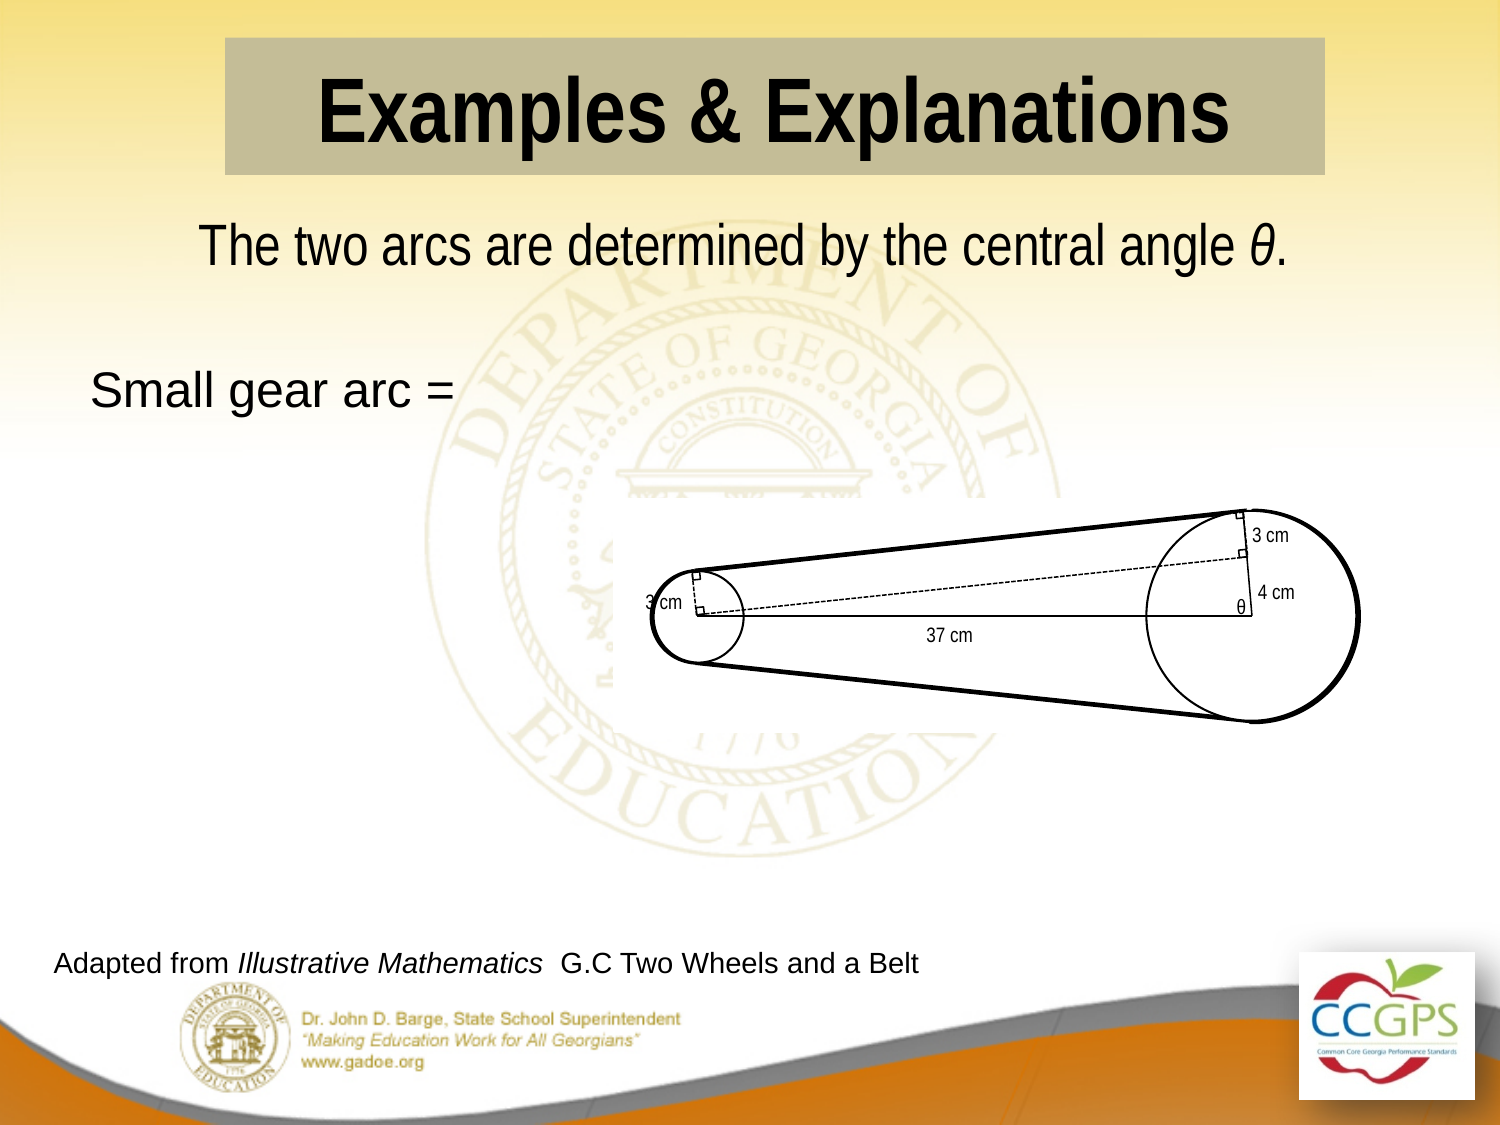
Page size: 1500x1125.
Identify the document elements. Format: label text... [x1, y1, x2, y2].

text_box Adapted from Illustrative Mathematics G.C Two Wheels and a Belt [38, 937, 935, 988]
subtitle The two arcs are determined by the central angle θ. [37, 199, 1451, 363]
title Examples & Explanations [224, 37, 1326, 176]
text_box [614, 500, 1368, 731]
picture [0, 0, 1500, 1125]
